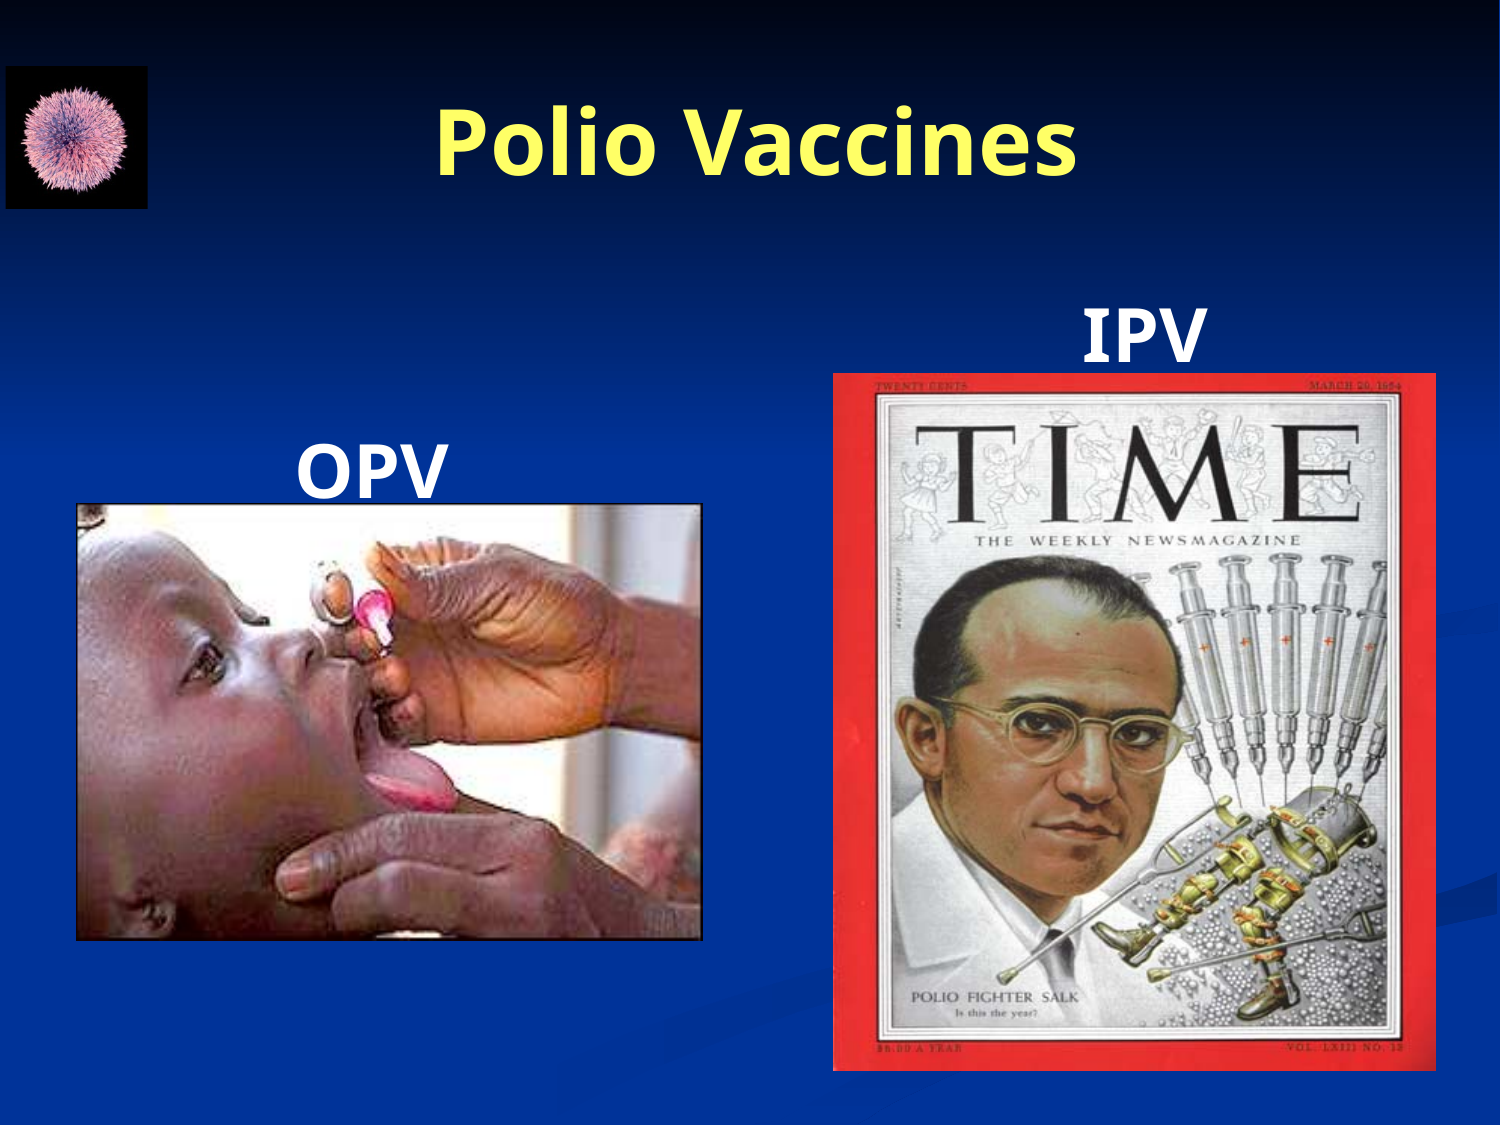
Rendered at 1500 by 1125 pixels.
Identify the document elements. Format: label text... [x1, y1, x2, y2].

picture [832, 373, 1436, 1071]
picture [5, 66, 148, 209]
text_box IPV [1021, 280, 1270, 371]
picture [76, 503, 704, 941]
title Polio Vaccines [159, 44, 1353, 233]
list OPV [241, 415, 503, 501]
